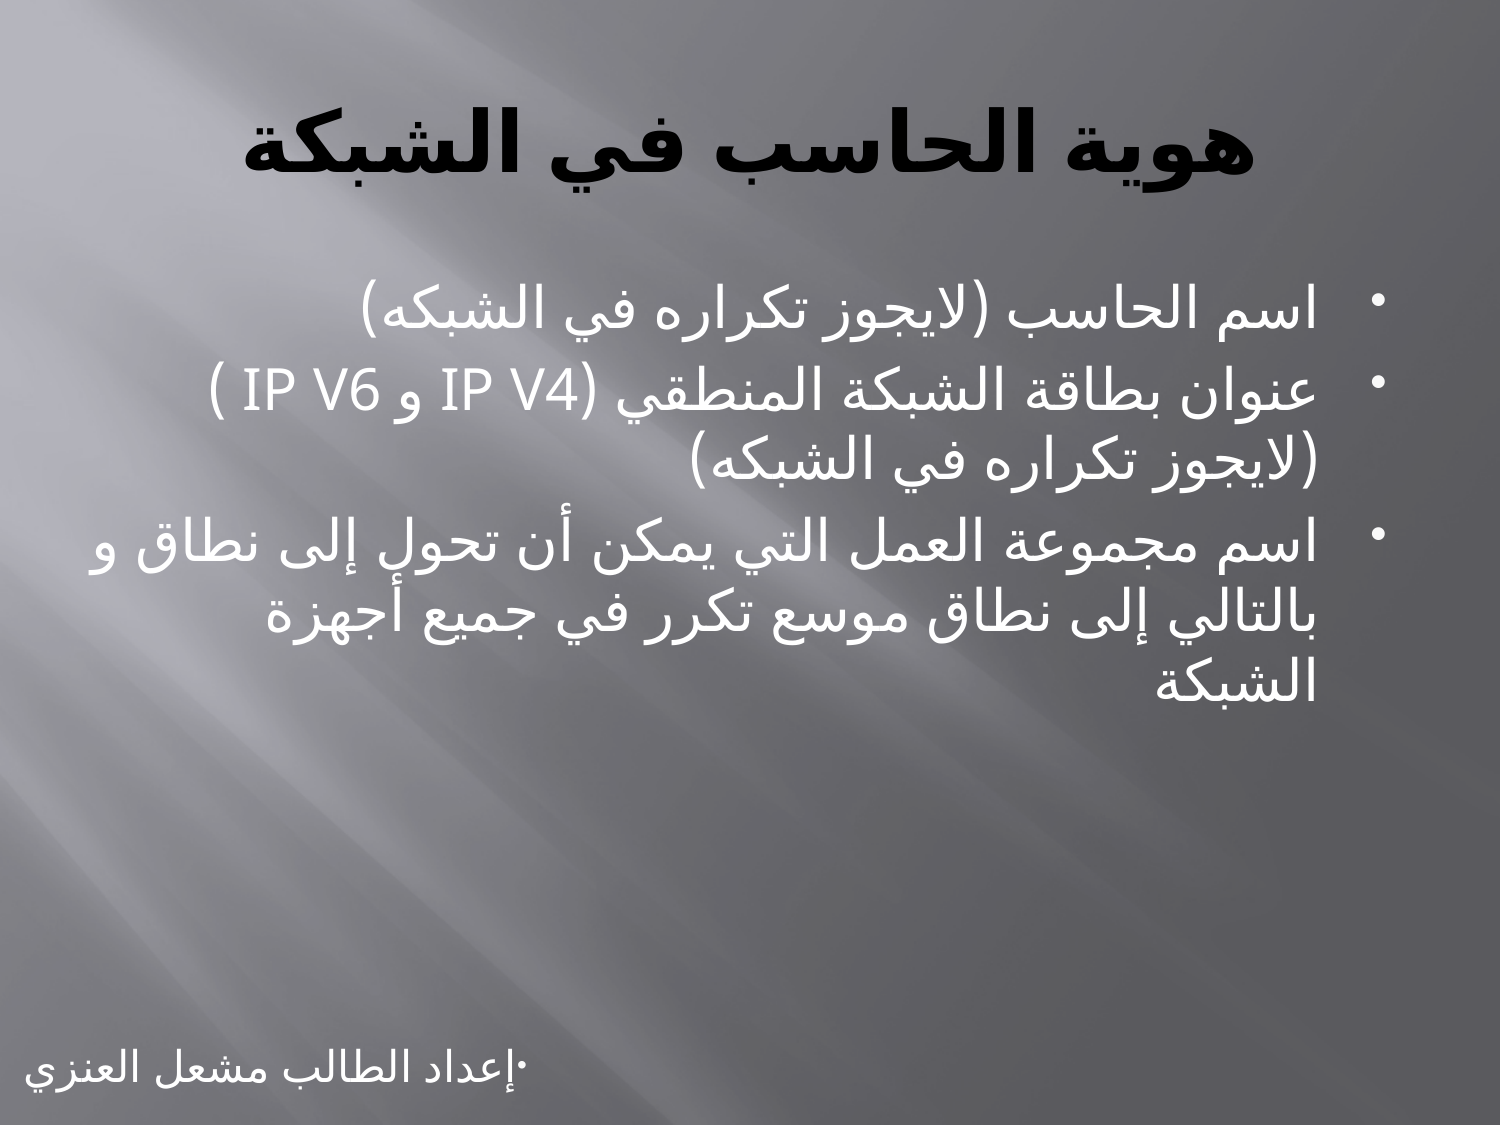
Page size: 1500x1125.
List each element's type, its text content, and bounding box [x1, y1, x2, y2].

title هوية الحاسب في الشبكة [75, 45, 1425, 233]
list اسم الحاسب (لايجوز تكراره في الشبكه) عنوان بطاقة الشبكة المنطقي (IP V4 و IP V6 ) (لايجوز تكراره في الشبكه) اسم مجموعة العمل التي يمكن أن تحول إلى نطاق و بالتالي إلى نطاق موسع تكرر في جميع أجهزة الشبكة [75, 262, 1425, 1035]
text_box إعداد الطالب مشعل العنزي [0, 1031, 539, 1125]
